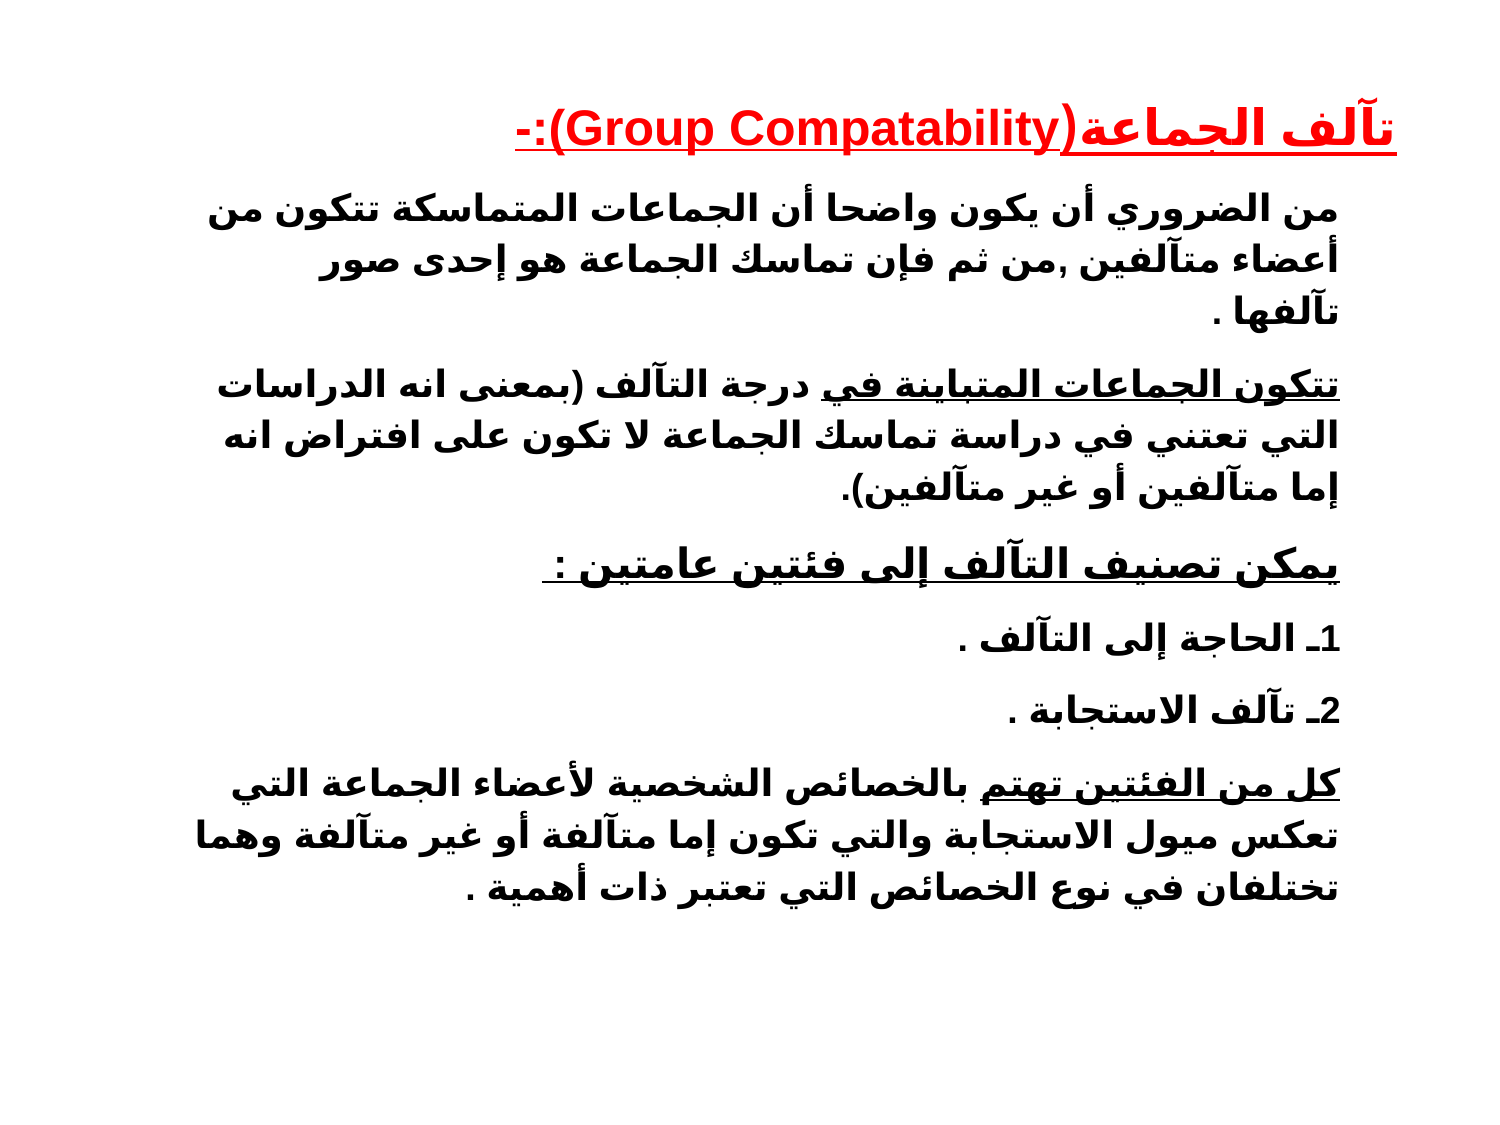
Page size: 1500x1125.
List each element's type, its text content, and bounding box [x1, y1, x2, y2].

text_box تآلف الجماعة(Group Compatability):- من الضروري أن يكون واضحا أن الجماعات المتماسكة تتكون من أعضاء متآلفين ,من ثم فإن تماسك الجماعة هو إحدى صور تآلفها . تتكون الجماعات المتباينة في درجة التآلف (بمعنى انه الدراسات التي تعتني في دراسة تماسك الجماعة لا تكون على افتراض انه إما متآلفين أو غير متآلفين). يمكن تصنيف التآلف إلى فئتين عامتين : 1ـ الحاجة إلى التآلف . 2ـ تآلف الاستجابة . كل من الفئتين تهتم بالخصائص الشخصية لأعضاء الجماعة التي تعكس ميول الاستجابة والتي تكون إما متآلفة أو غير متآلفة وهما تختلفان في نوع الخصائص التي تعتبر ذات أهمية . [171, 79, 1412, 915]
